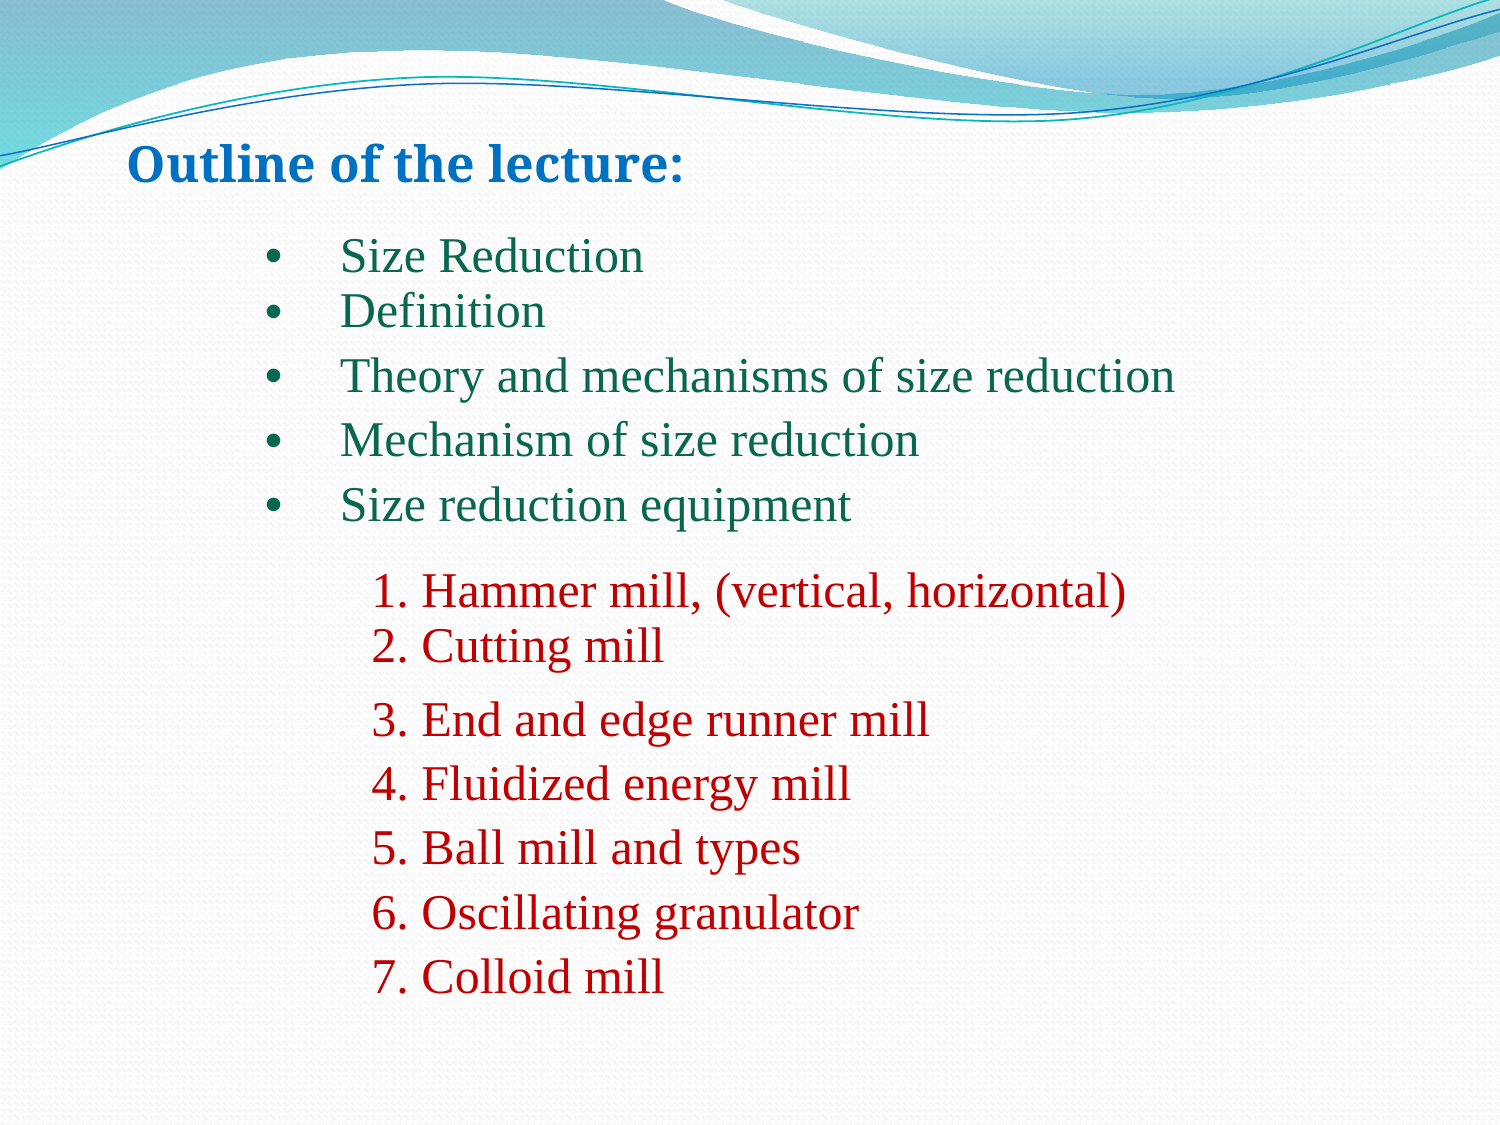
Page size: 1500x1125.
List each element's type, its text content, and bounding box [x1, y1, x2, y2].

table_cell Definition [254, 283, 1305, 348]
table_cell 7. Colloid mill [360, 949, 1411, 1014]
table_cell Size reduction equipment [254, 477, 1305, 541]
table_header 1. Hammer mill, (vertical, horizontal) 2. Cutting mill [360, 563, 1411, 691]
table_cell 6. Oscillating granulator [360, 885, 1411, 949]
text_box Outline of the lecture: [112, 125, 833, 201]
table_cell Mechanism of size reduction [254, 412, 1305, 477]
table_cell 3. End and edge runner mill [360, 691, 1411, 756]
table_cell 4. Fluidized energy mill [360, 756, 1411, 820]
table_cell Theory and mechanisms of size reduction [254, 348, 1305, 412]
table_cell 5. Ball mill and types [360, 820, 1411, 885]
table_header Size Reduction [254, 173, 1305, 283]
